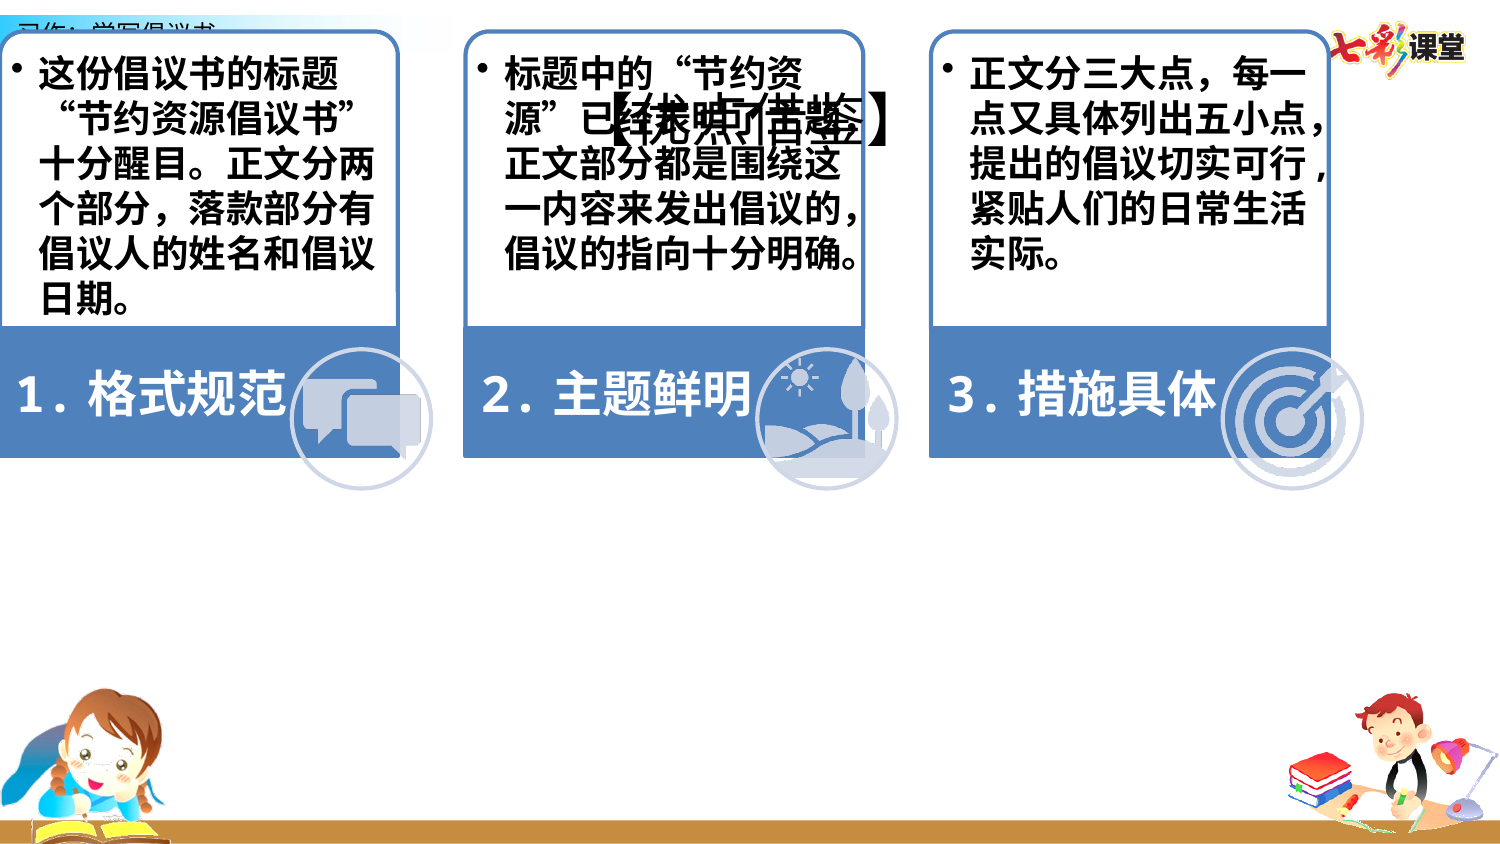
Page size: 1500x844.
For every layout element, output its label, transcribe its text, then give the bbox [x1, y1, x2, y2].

picture [0, 648, 180, 844]
picture [1284, 648, 1500, 844]
text_box 【优点借鉴】 [560, 76, 940, 161]
picture [1316, 20, 1468, 80]
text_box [68, 193, 1431, 714]
